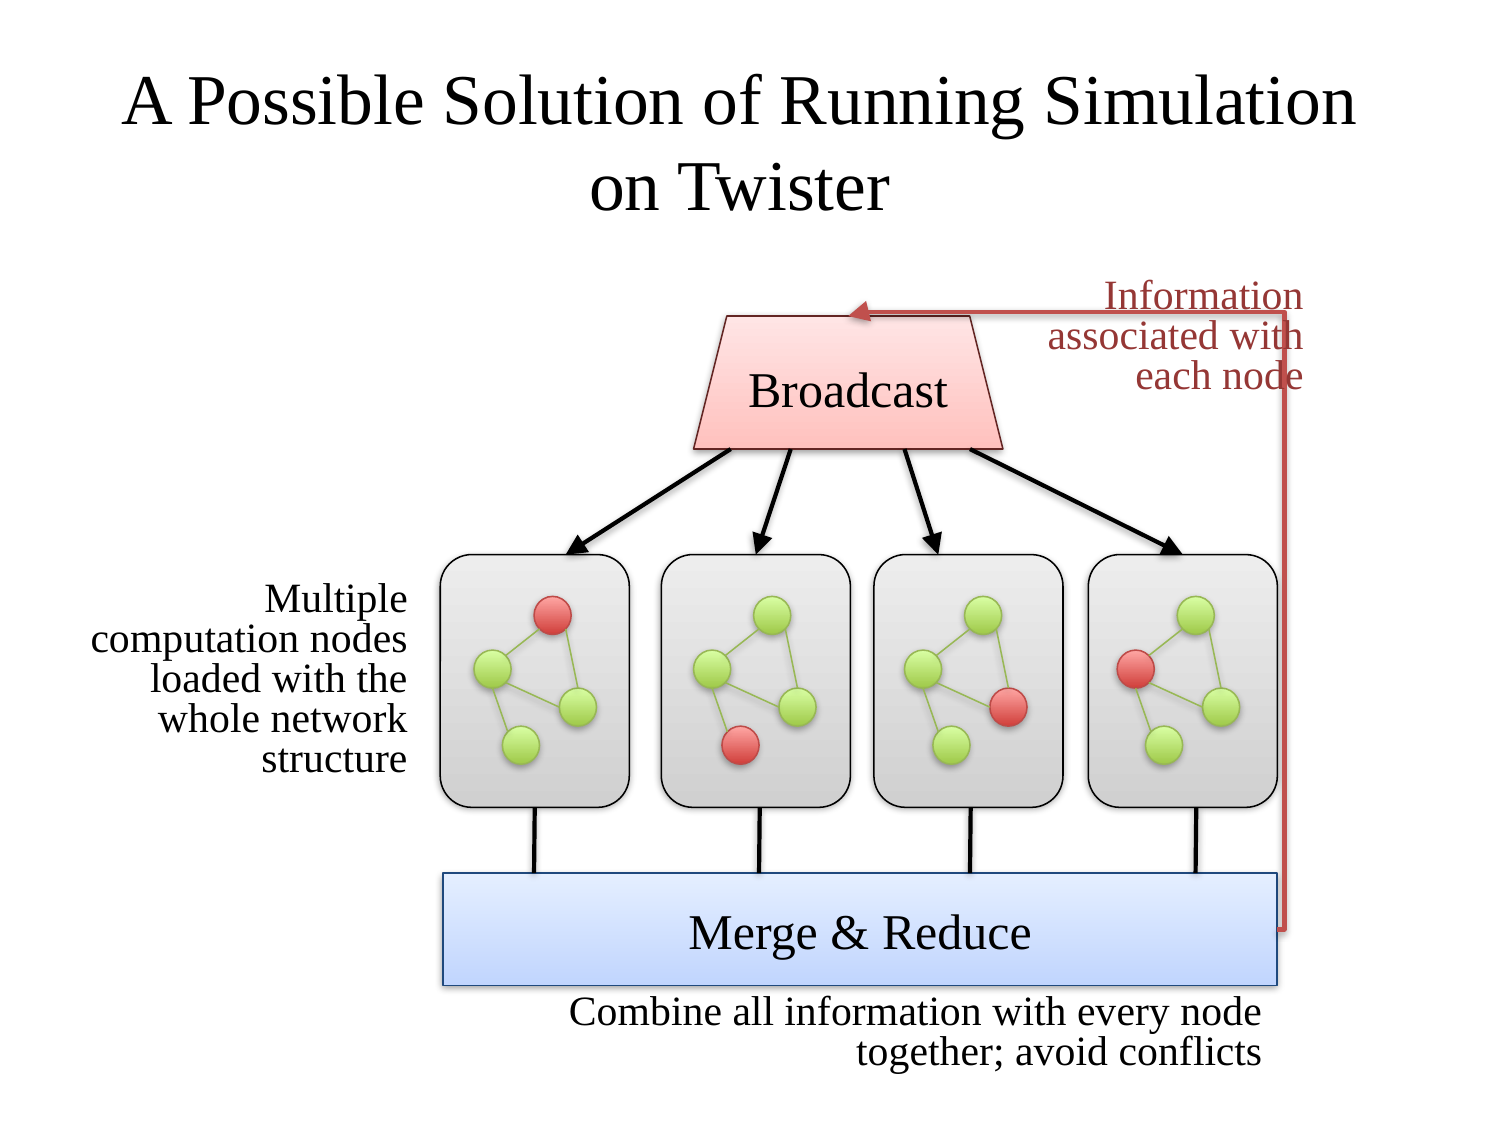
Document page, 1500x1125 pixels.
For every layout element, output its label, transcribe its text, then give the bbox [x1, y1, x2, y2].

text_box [60, 269, 1319, 1084]
title A Possible Solution of Running Simulation on Twister [64, 45, 1415, 233]
